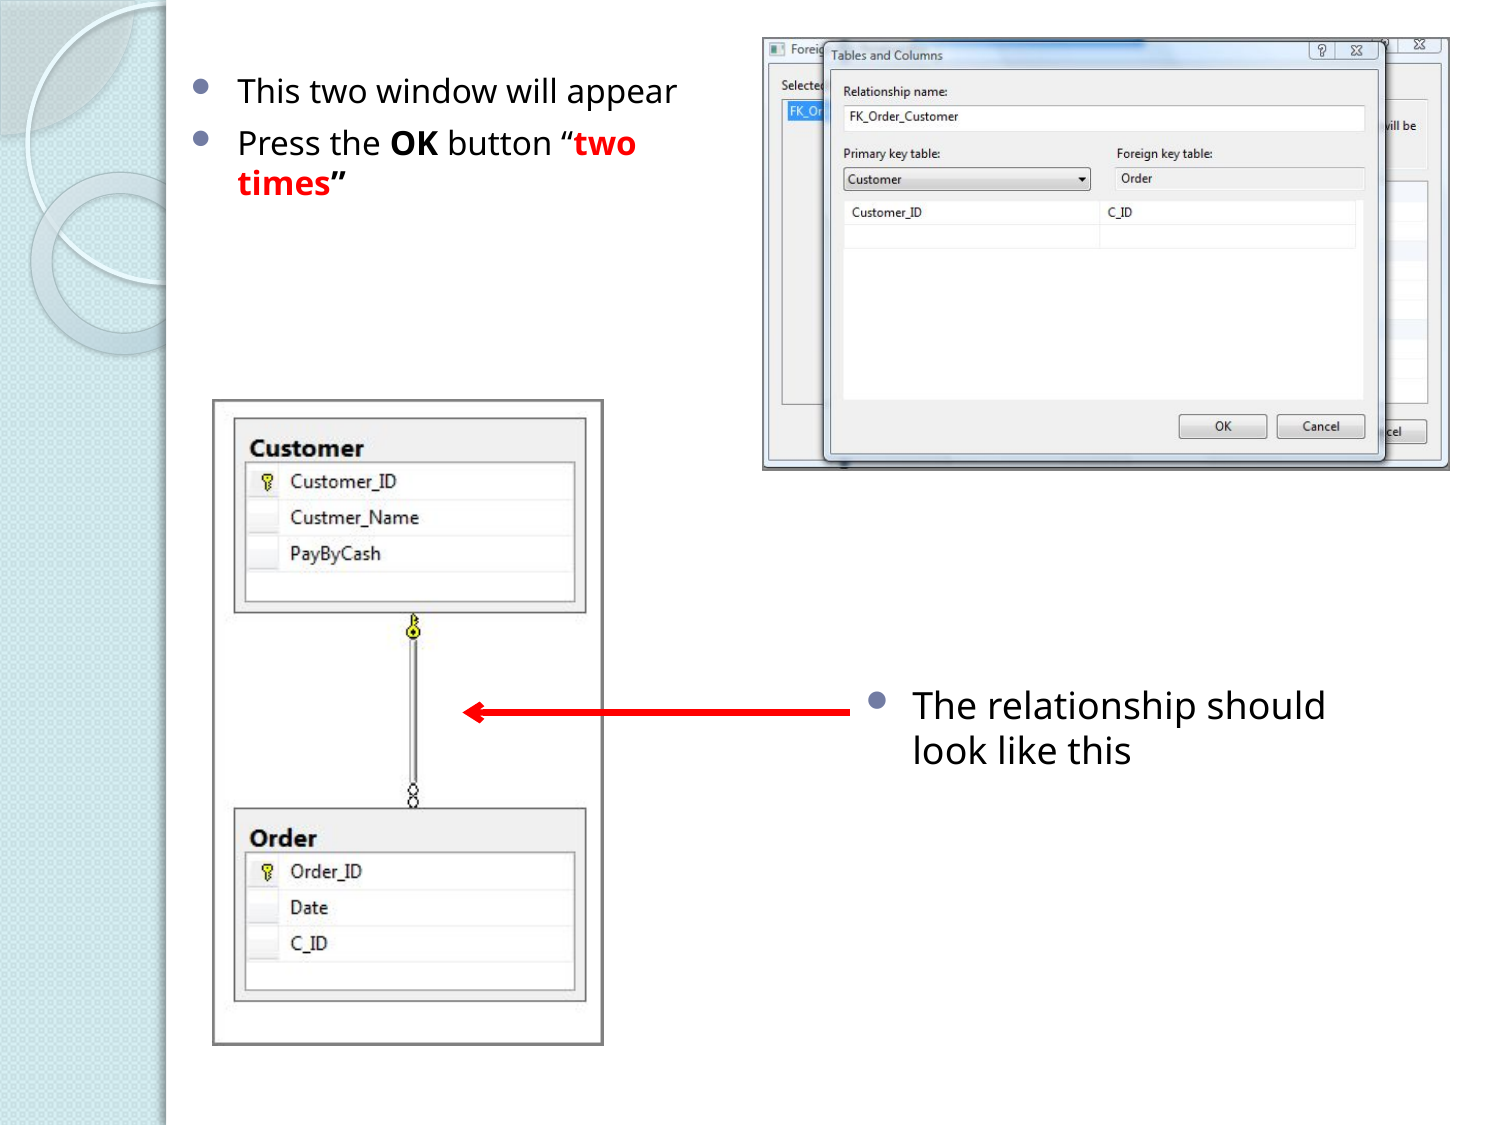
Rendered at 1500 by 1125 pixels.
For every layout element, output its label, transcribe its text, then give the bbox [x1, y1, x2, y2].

picture [762, 37, 1451, 471]
text_box This two window will appear Press the OK button “two times” [162, 62, 738, 250]
text_box The relationship should look like this [837, 675, 1400, 800]
picture [212, 399, 604, 1046]
